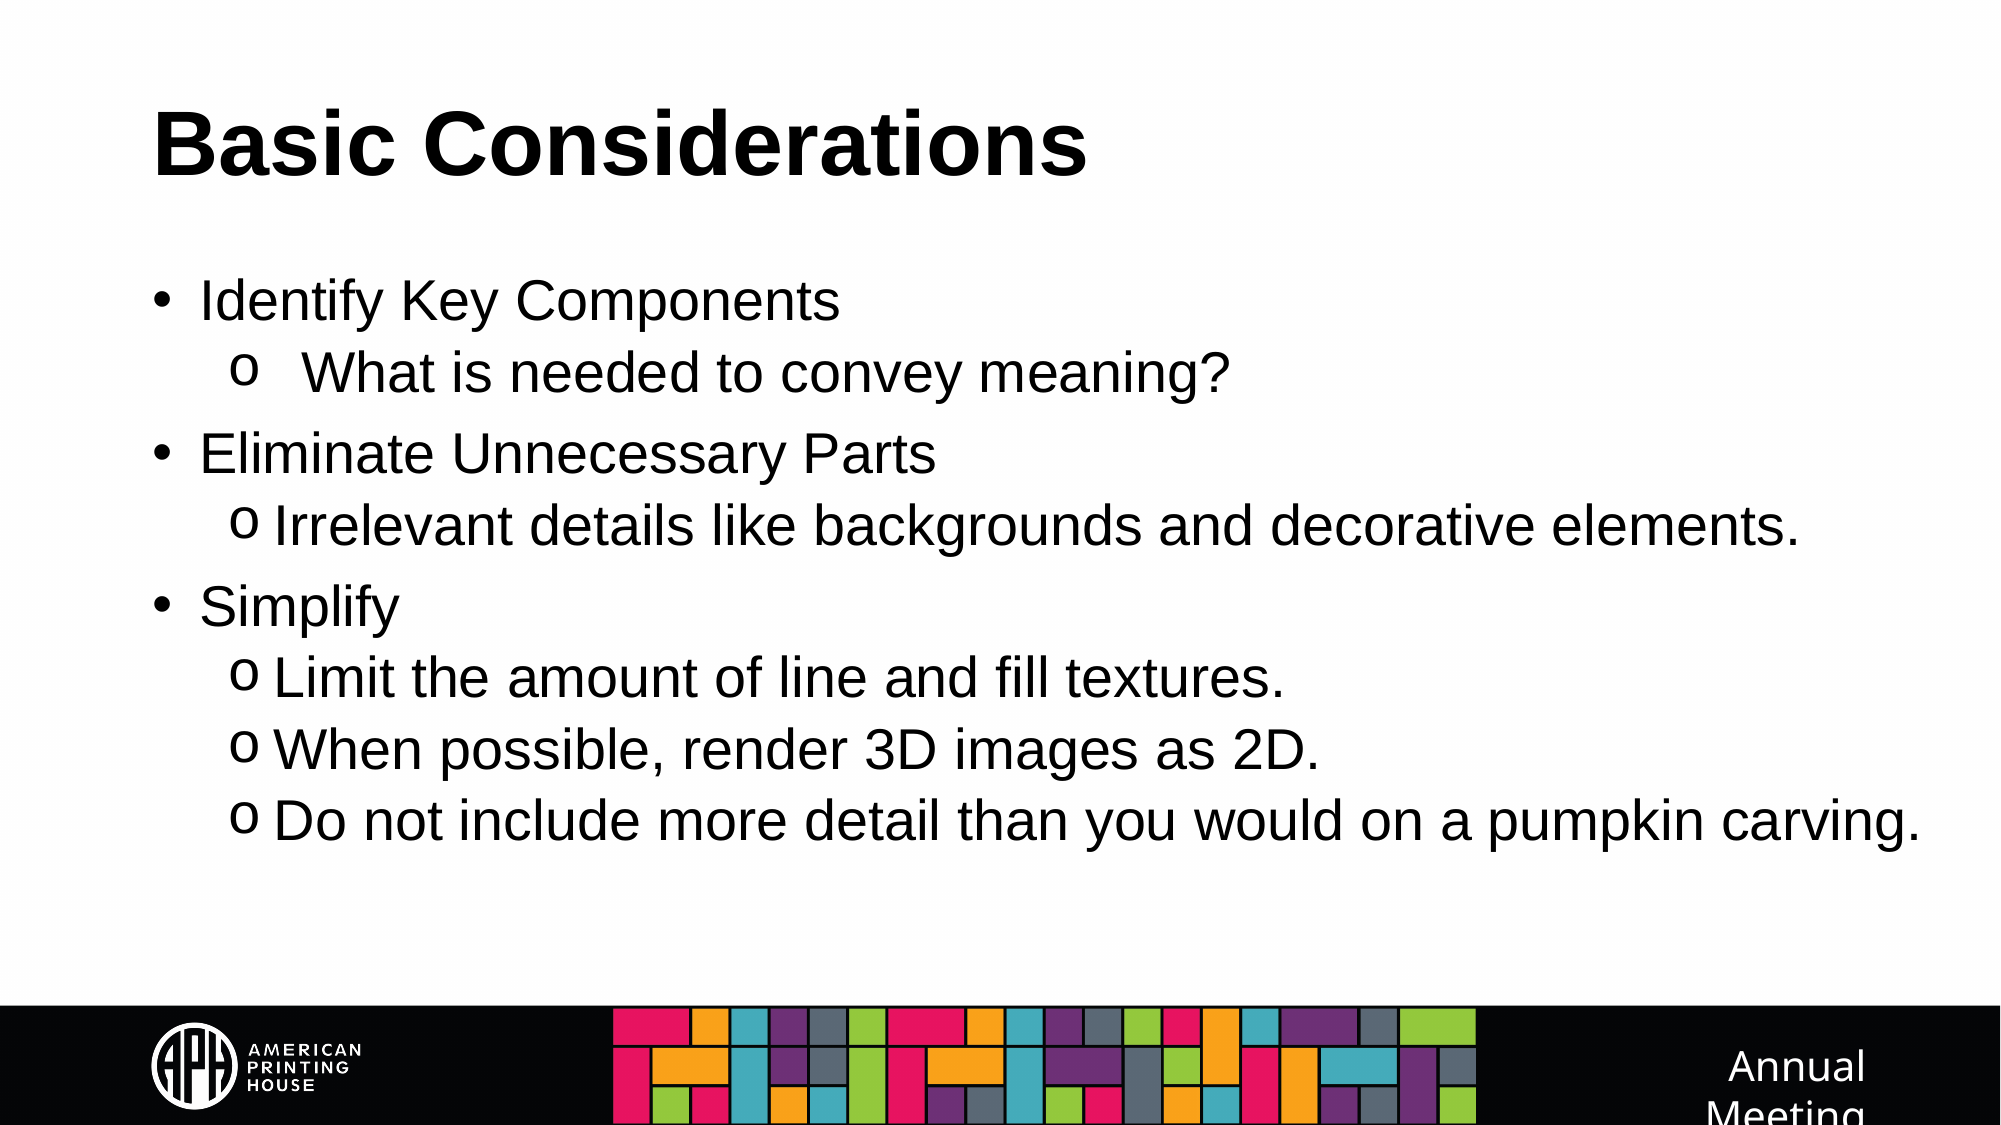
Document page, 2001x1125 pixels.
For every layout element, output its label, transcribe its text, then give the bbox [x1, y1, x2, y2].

picture [1727, 1107, 1734, 1125]
picture [1711, 1105, 1719, 1125]
picture [1771, 1111, 1783, 1118]
list Identify Key Components What is needed to convey meaning? Eliminate Unnecessary Parts Irrelevant details like backgrounds and decorative elements. Simplify Limit the amount of line and fill textures. When possible, render 3D images as 2D. Do not include more detail than you would on a pumpkin carving. [137, 263, 1976, 909]
picture [1748, 1111, 1760, 1118]
title Basic Considerations [137, 59, 1863, 232]
picture [1846, 1111, 1858, 1125]
picture [1821, 1111, 1833, 1125]
picture [0, 0, 2001, 1125]
